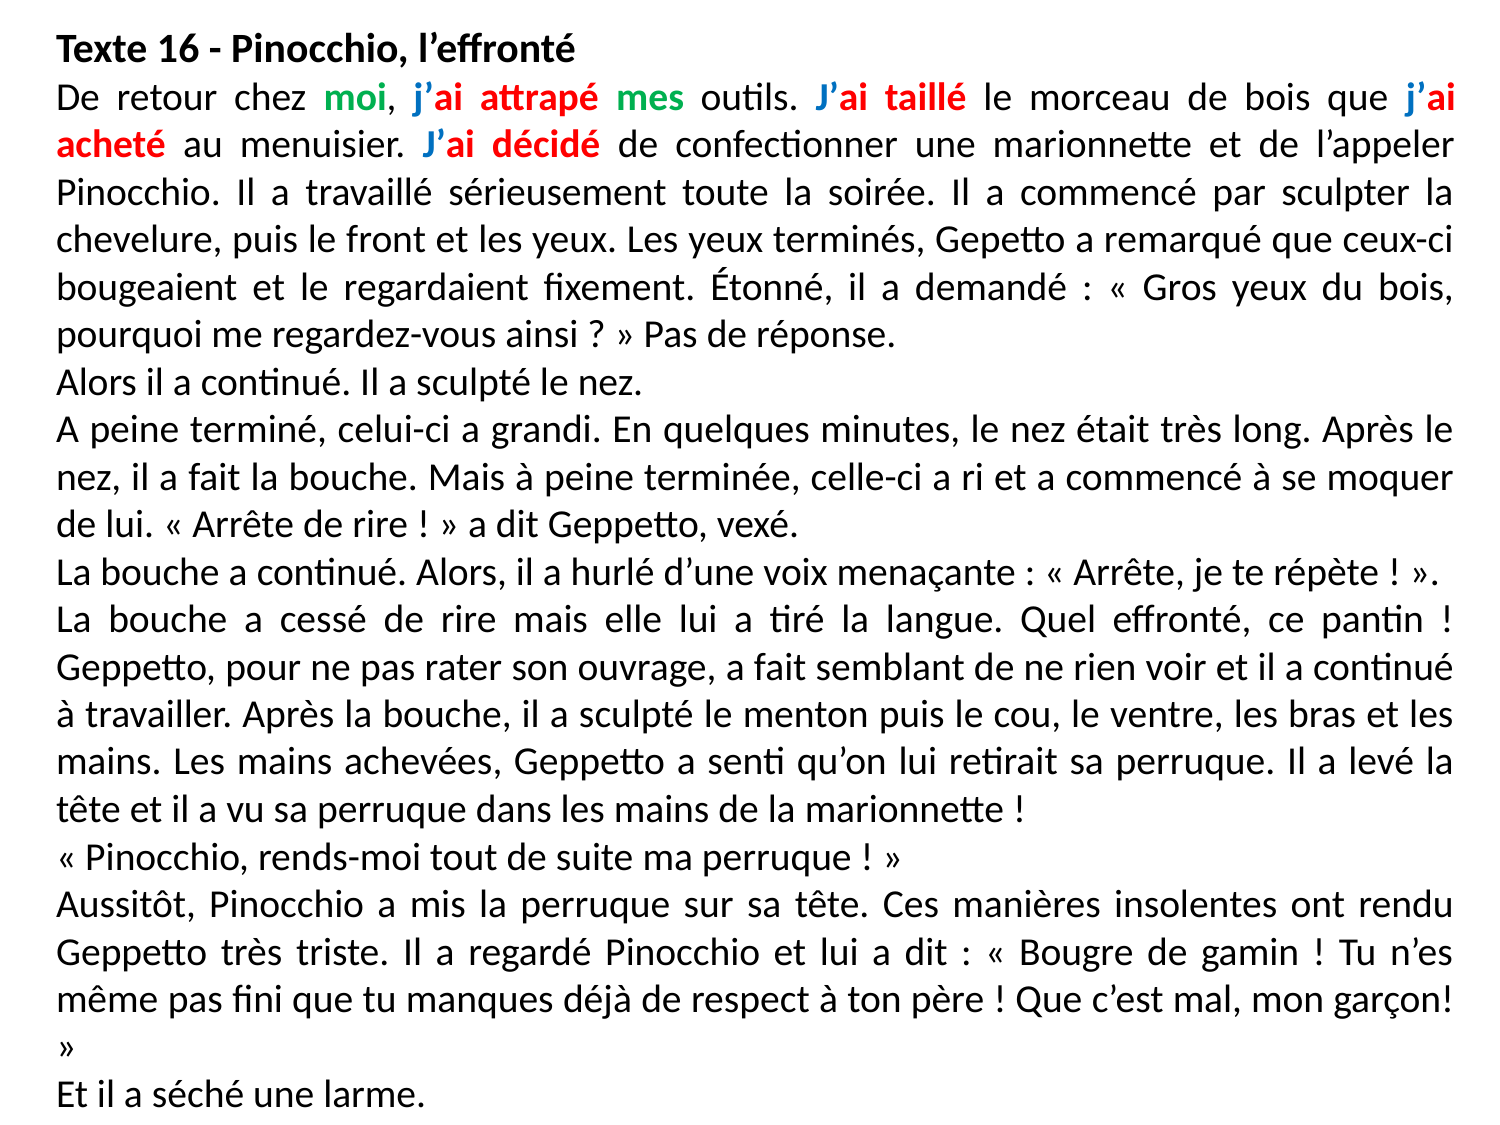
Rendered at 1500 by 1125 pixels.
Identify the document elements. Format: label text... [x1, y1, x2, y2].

text_box Texte 16 - Pinocchio, l’effronté De retour chez moi, j’ai attrapé mes outils. J’ai taillé le morceau de bois que j’ai acheté au menuisier. J’ai décidé de confectionner une marionnette et de l’appeler Pinocchio. Il a travaillé sérieusement toute la soirée. Il a commencé par sculpter la chevelure, puis le front et les yeux. Les yeux terminés, Gepetto a remarqué que ceux-ci bougeaient et le regardaient fixement. Étonné, il a demandé : « Gros yeux du bois, pourquoi me regardez-vous ainsi ? » Pas de réponse. Alors il a continué. Il a sculpté le nez. A peine terminé, celui-ci a grandi. En quelques minutes, le nez était très long. Après le nez, il a fait la bouche. Mais à peine terminée, celle-ci a ri et a commencé à se moquer de lui. « Arrête de rire ! » a dit Geppetto, vexé. La bouche a continué. Alors, il a hurlé d’une voix menaçante : « Arrête, je te répète ! ». La bouche a cessé de rire mais elle lui a tiré la langue. Quel effronté, ce pantin ! Geppetto, pour ne pas rater son ouvrage, a fait semblant de ne rien voir et il a continué à travailler. Après la bouche, il a sculpté le menton puis le cou, le ventre, les bras et les mains. Les mains achevées, Geppetto a senti qu’on lui retirait sa perruque. Il a levé la tête et il a vu sa perruque dans les mains de la marionnette ! « Pinocchio, rends-moi tout de suite ma perruque ! » Aussitôt, Pinocchio a mis la perruque sur sa tête. Ces manières insolentes ont rendu Geppetto très triste. Il a regardé Pinocchio et lui a dit : « Bougre de gamin ! Tu n’es même pas fini que tu manques déjà de respect à ton père ! Que c’est mal, mon garçon! » Et il a séché une larme. [41, 13, 1471, 1123]
